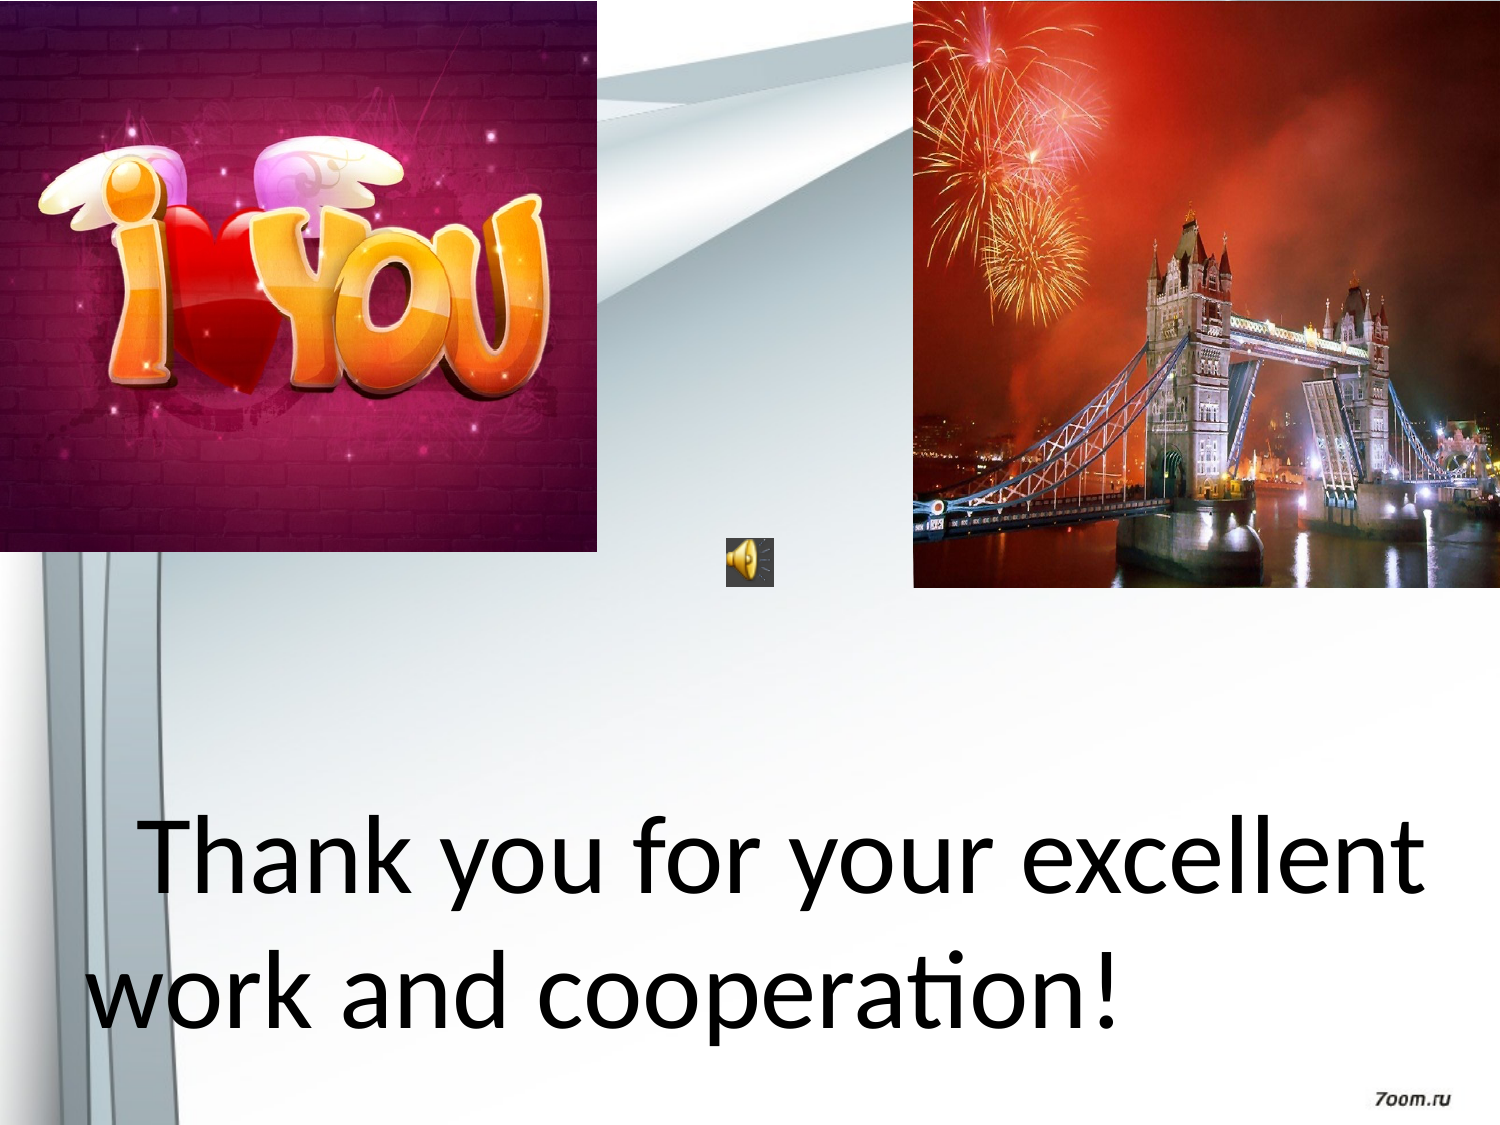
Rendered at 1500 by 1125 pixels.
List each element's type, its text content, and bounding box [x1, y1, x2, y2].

picture [0, 0, 1500, 1125]
text_box Thank you for your excellent work and cooperation! [70, 773, 1500, 1059]
